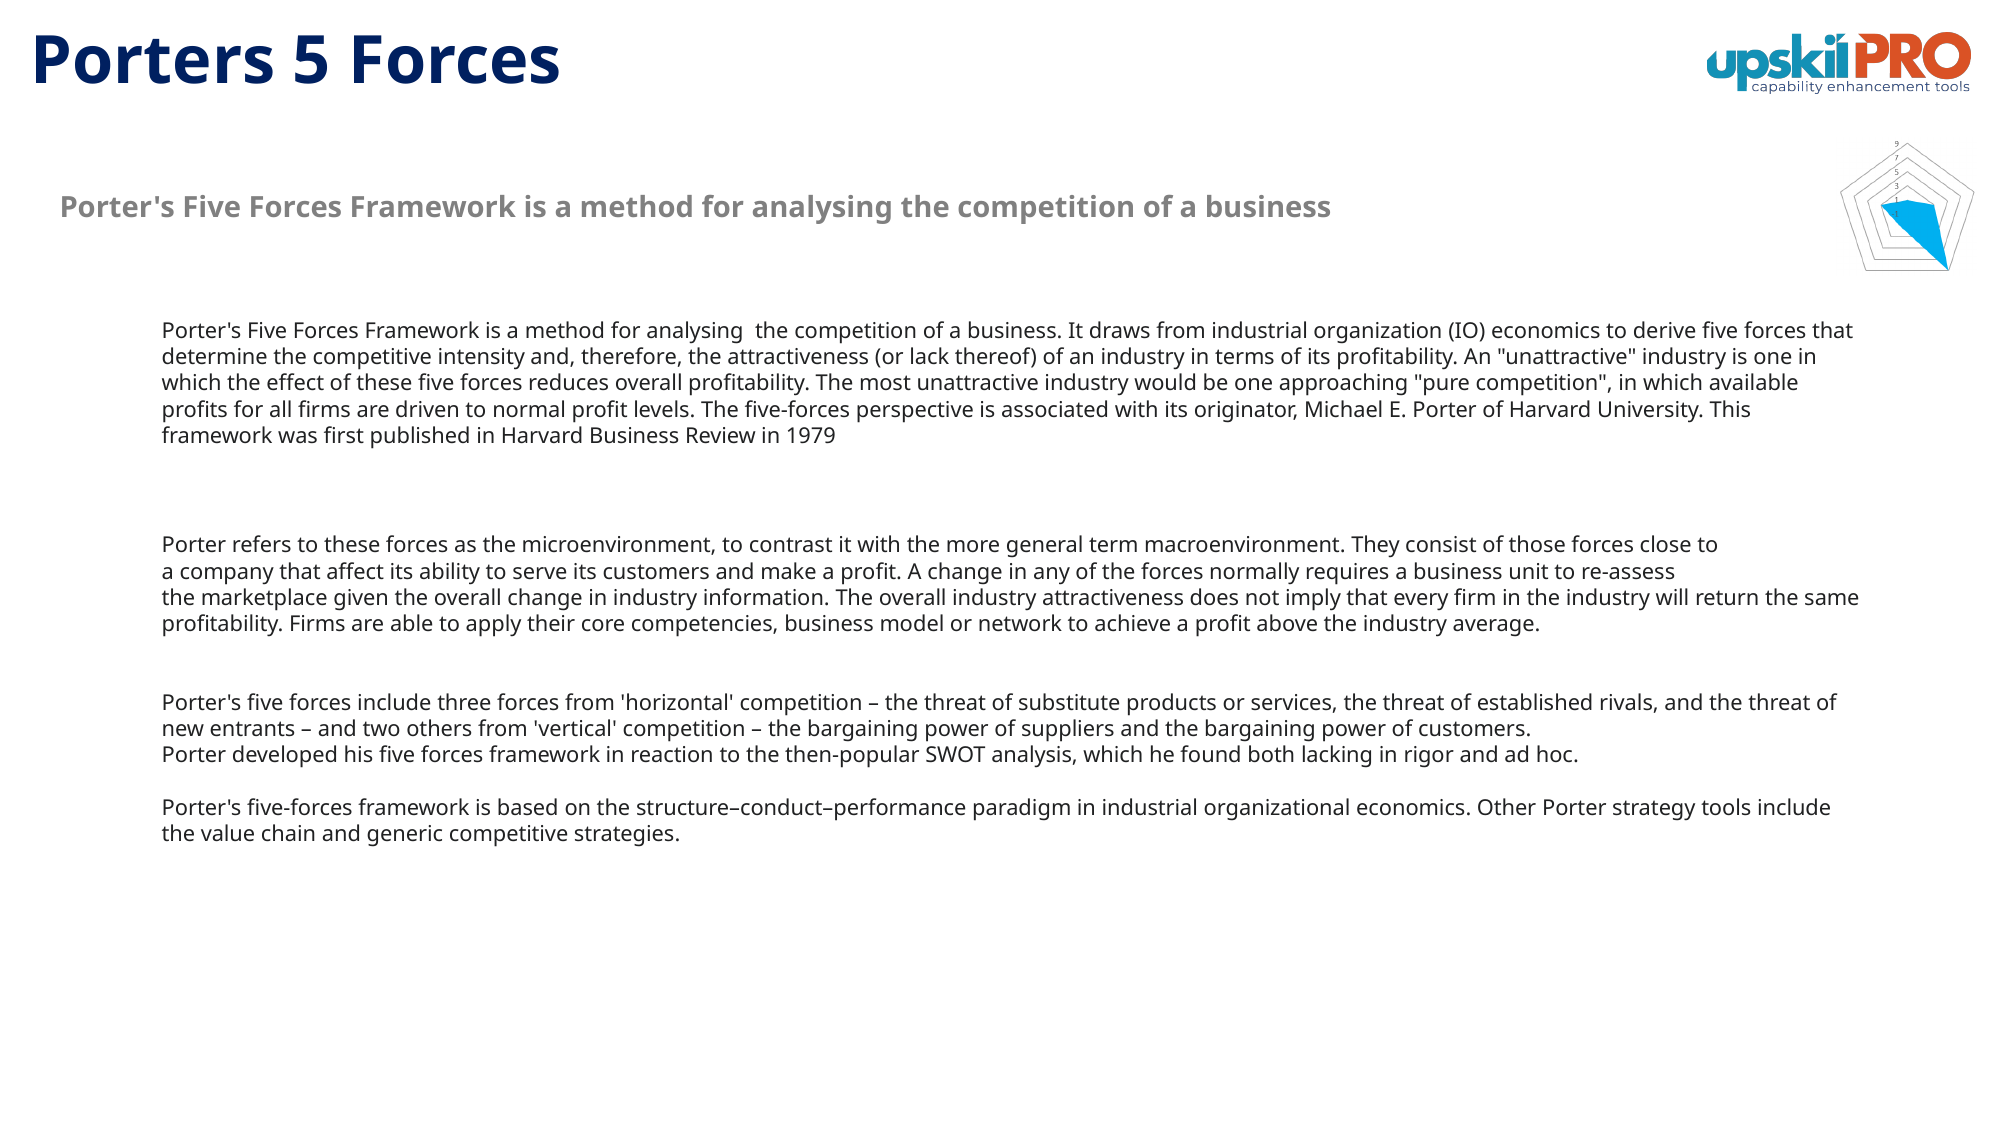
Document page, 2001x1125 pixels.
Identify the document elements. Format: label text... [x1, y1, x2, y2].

text_box Porter refers to these forces as the microenvironment, to contrast it with the more general term macroenvironment. They consist of those forces close to a company that affect its ability to serve its customers and make a profit. A change in any of the forces normally requires a business unit to re-assess the marketplace given the overall change in industry information. The overall industry attractiveness does not imply that every firm in the industry will return the same profitability. Firms are able to apply their core competencies, business model or network to achieve a profit above the industry average. Porter's five forces include three forces from 'horizontal' competition – the threat of substitute products or services, the threat of established rivals, and the threat of new entrants – and two others from 'vertical' competition – the bargaining power of suppliers and the bargaining power of customers. Porter developed his five forces framework in reaction to the then-popular SWOT analysis, which he found both lacking in rigor and ad hoc. Porter's five-forces framework is based on the structure–conduct–performance paradigm in industrial organizational economics. Other Porter strategy tools include the value chain and generic competitive strategies. [146, 523, 1888, 880]
text_box Porter's Five Forces Framework is a method for analysing the competition of a business. It draws from industrial organization (IO) economics to derive five forces that determine the competitive intensity and, therefore, the attractiveness (or lack thereof) of an industry in terms of its profitability. An "unattractive" industry is one in which the effect of these five forces reduces overall profitability. The most unattractive industry would be one approaching "pure competition", in which available profits for all firms are driven to normal profit levels. The five-forces perspective is associated with its originator, Michael E. Porter of Harvard University. This framework was first published in Harvard Business Review in 1979 [146, 309, 1875, 456]
text_box Porter's Five Forces Framework is a method for analysing the competition of a business [44, 181, 1836, 232]
picture [1836, 137, 1977, 276]
picture [1707, 32, 1971, 94]
text_box Porters 5 Forces [15, 9, 706, 105]
